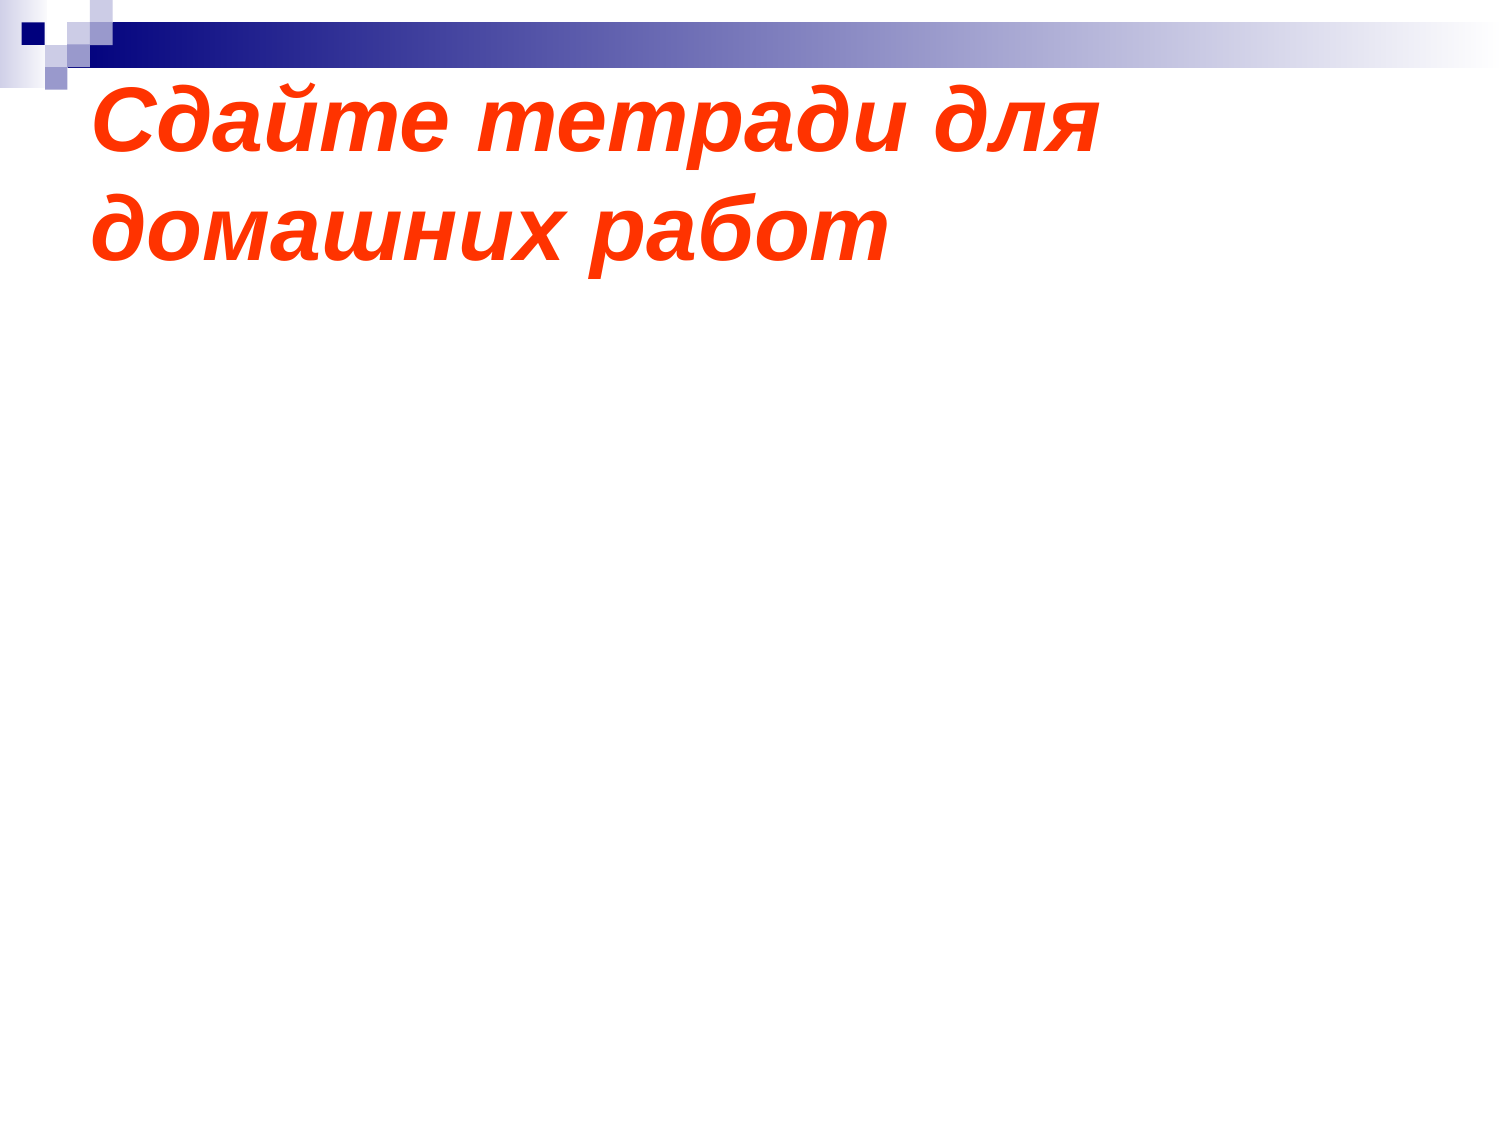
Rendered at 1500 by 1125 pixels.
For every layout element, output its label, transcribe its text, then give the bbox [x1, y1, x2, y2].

title Сдайте тетради для домашних работ [75, 75, 1425, 374]
